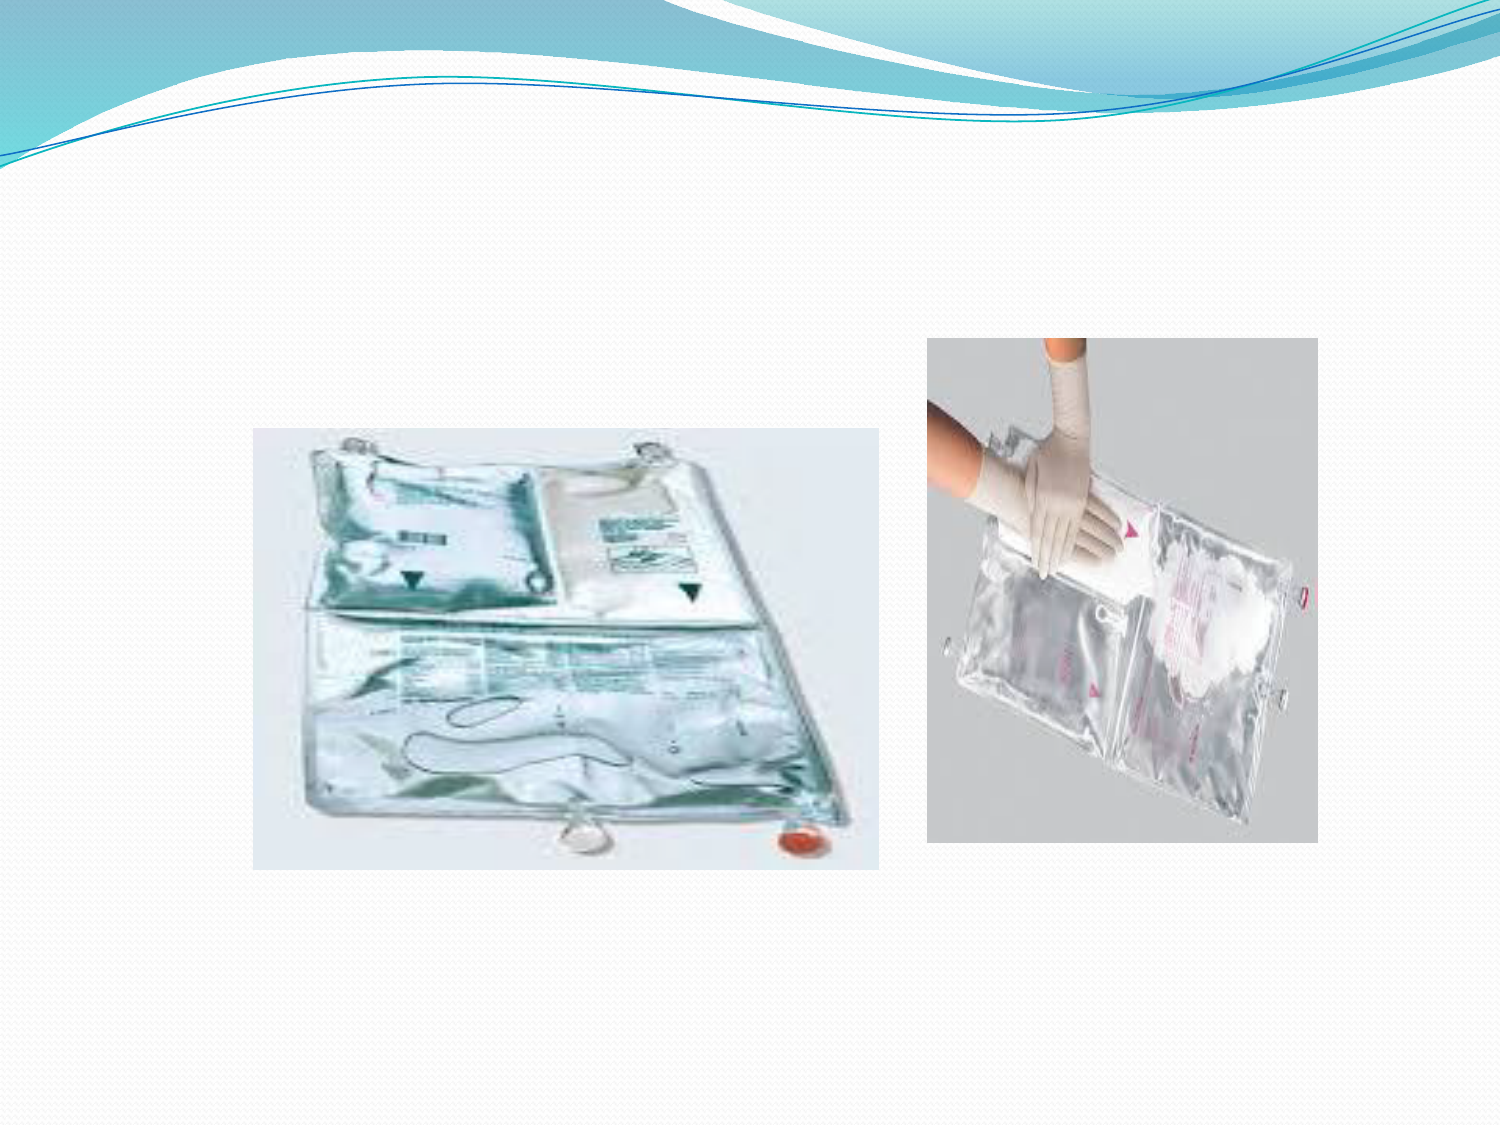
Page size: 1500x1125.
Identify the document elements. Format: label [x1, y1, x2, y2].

picture [926, 337, 1319, 843]
picture [253, 427, 879, 870]
